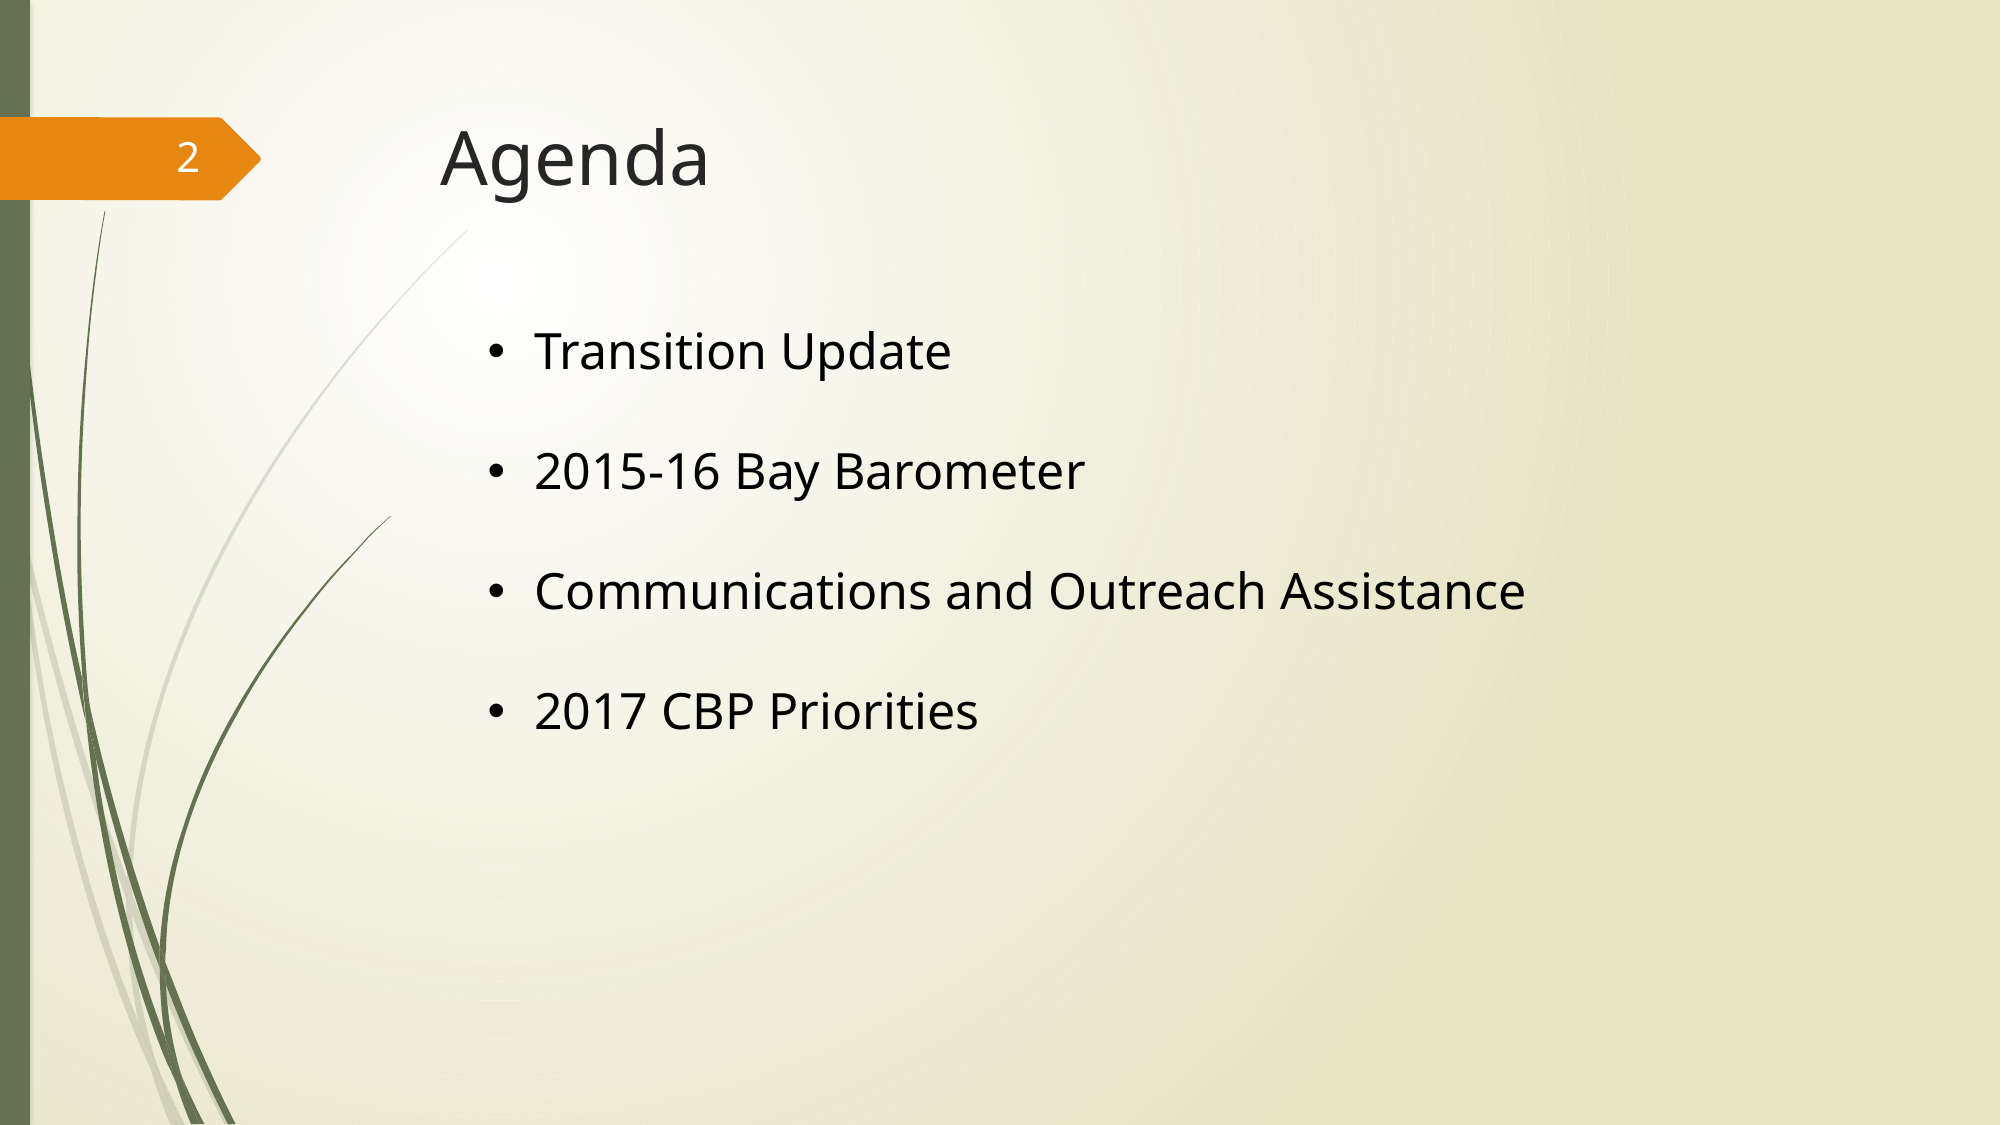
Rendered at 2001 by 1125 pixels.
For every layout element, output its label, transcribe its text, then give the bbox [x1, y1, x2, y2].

slide_number 2 [87, 129, 216, 190]
text_box Transition Update 2015-16 Bay Barometer Communications and Outreach Assistance 2017 CBP Priorities [472, 312, 2000, 748]
title Agenda [425, 102, 1888, 313]
